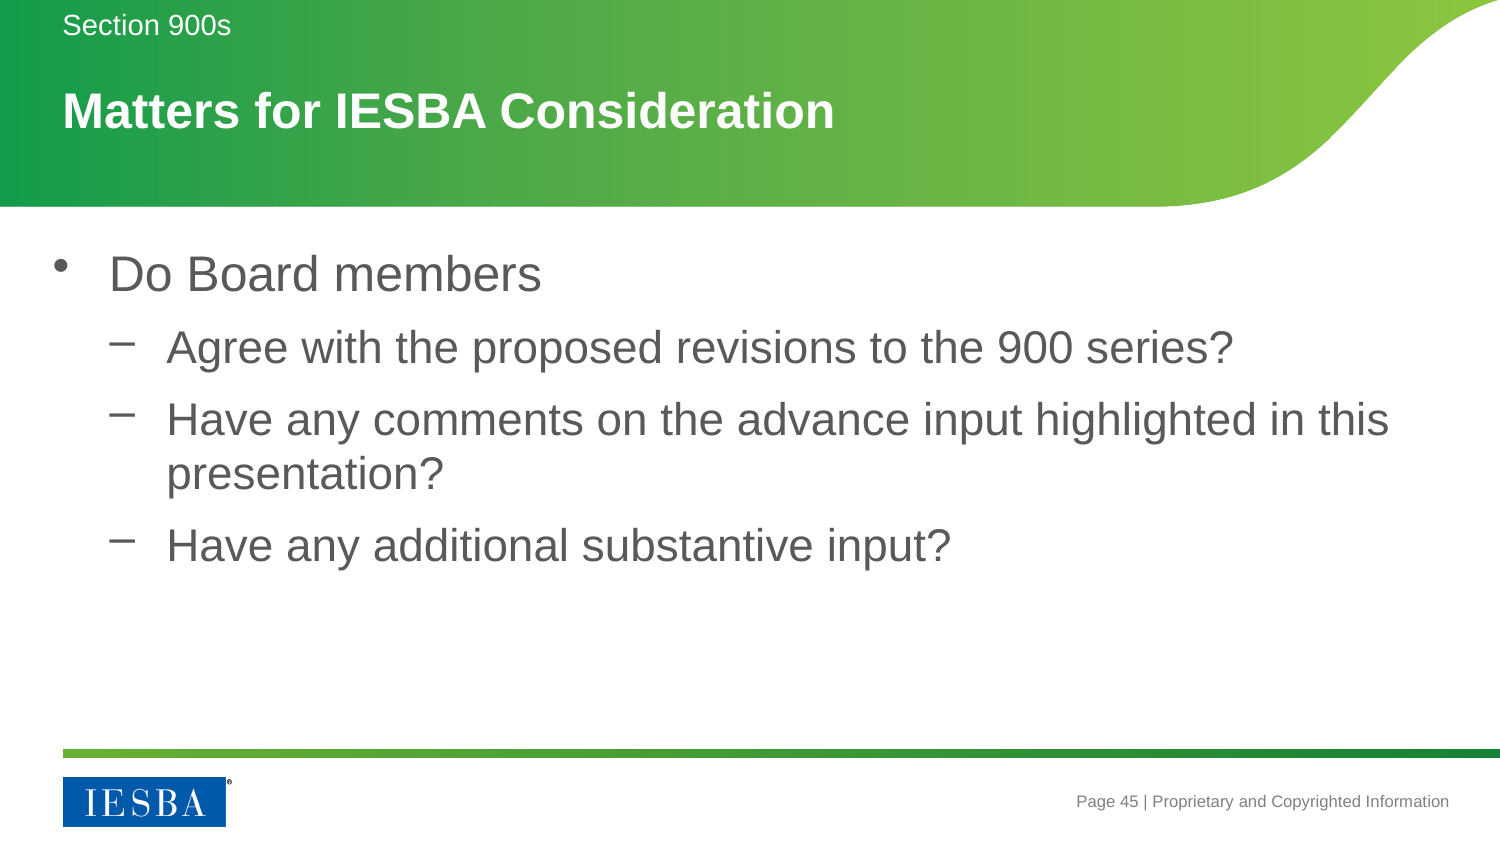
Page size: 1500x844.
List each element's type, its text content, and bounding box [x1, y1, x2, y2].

title Matters for IESBA Consideration [62, 75, 1300, 142]
picture [63, 777, 232, 827]
subtitle Section 900s [62, 6, 500, 35]
picture [0, 0, 1500, 207]
list Do Board members Agree with the proposed revisions to the 900 series? Have any comments on the advance input highlighted in this presentation? Have any additional substantive input? [37, 234, 1463, 762]
